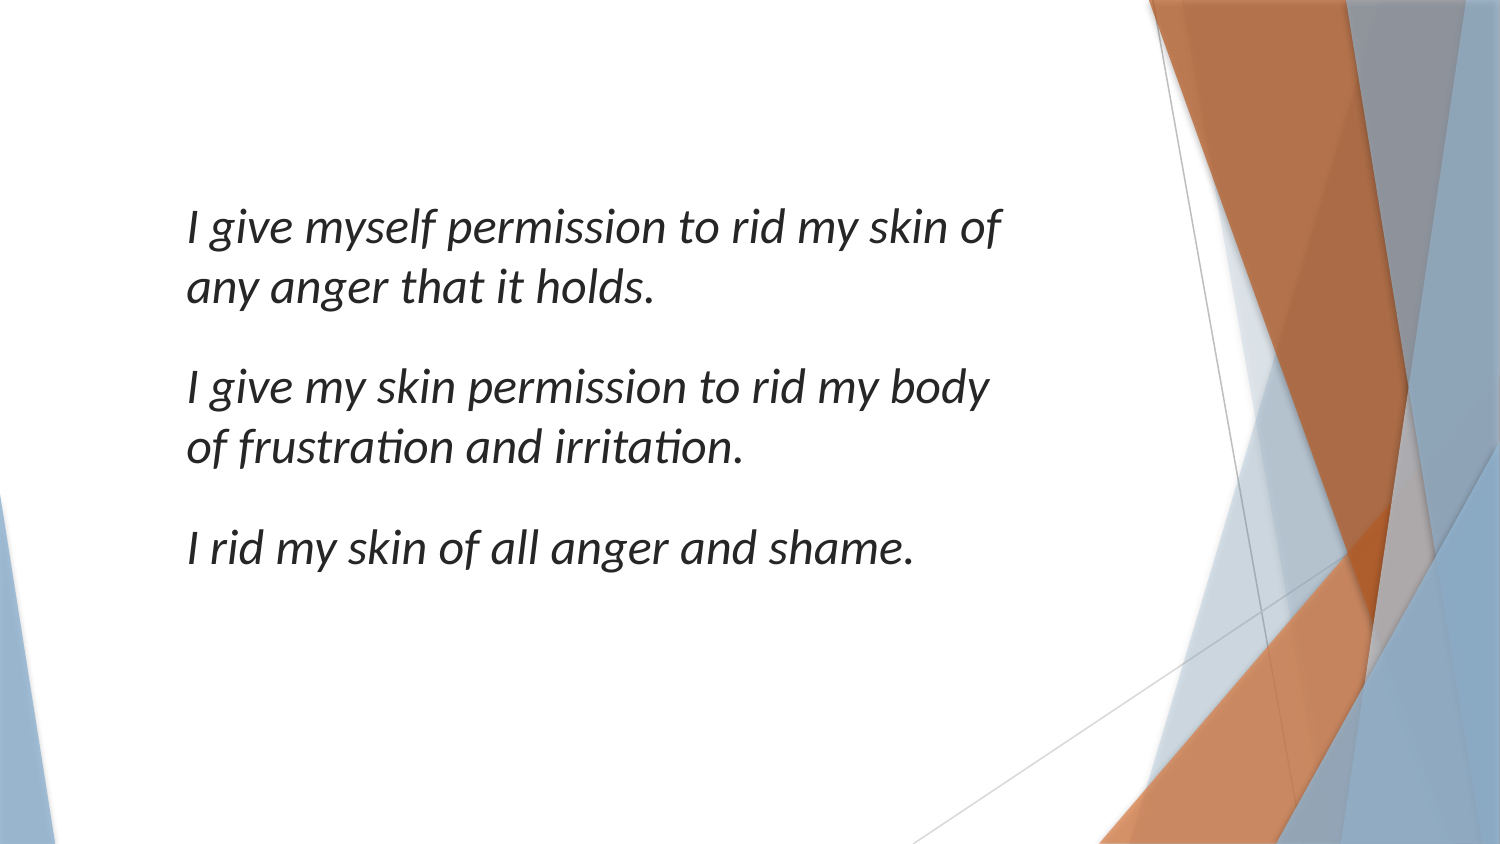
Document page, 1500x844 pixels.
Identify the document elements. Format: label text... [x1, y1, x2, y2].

list I give myself permission to rid my skin of any anger that it holds. I give my skin permission to rid my body of frustration and irritation. I rid my skin of all anger and shame. [171, 185, 1034, 788]
